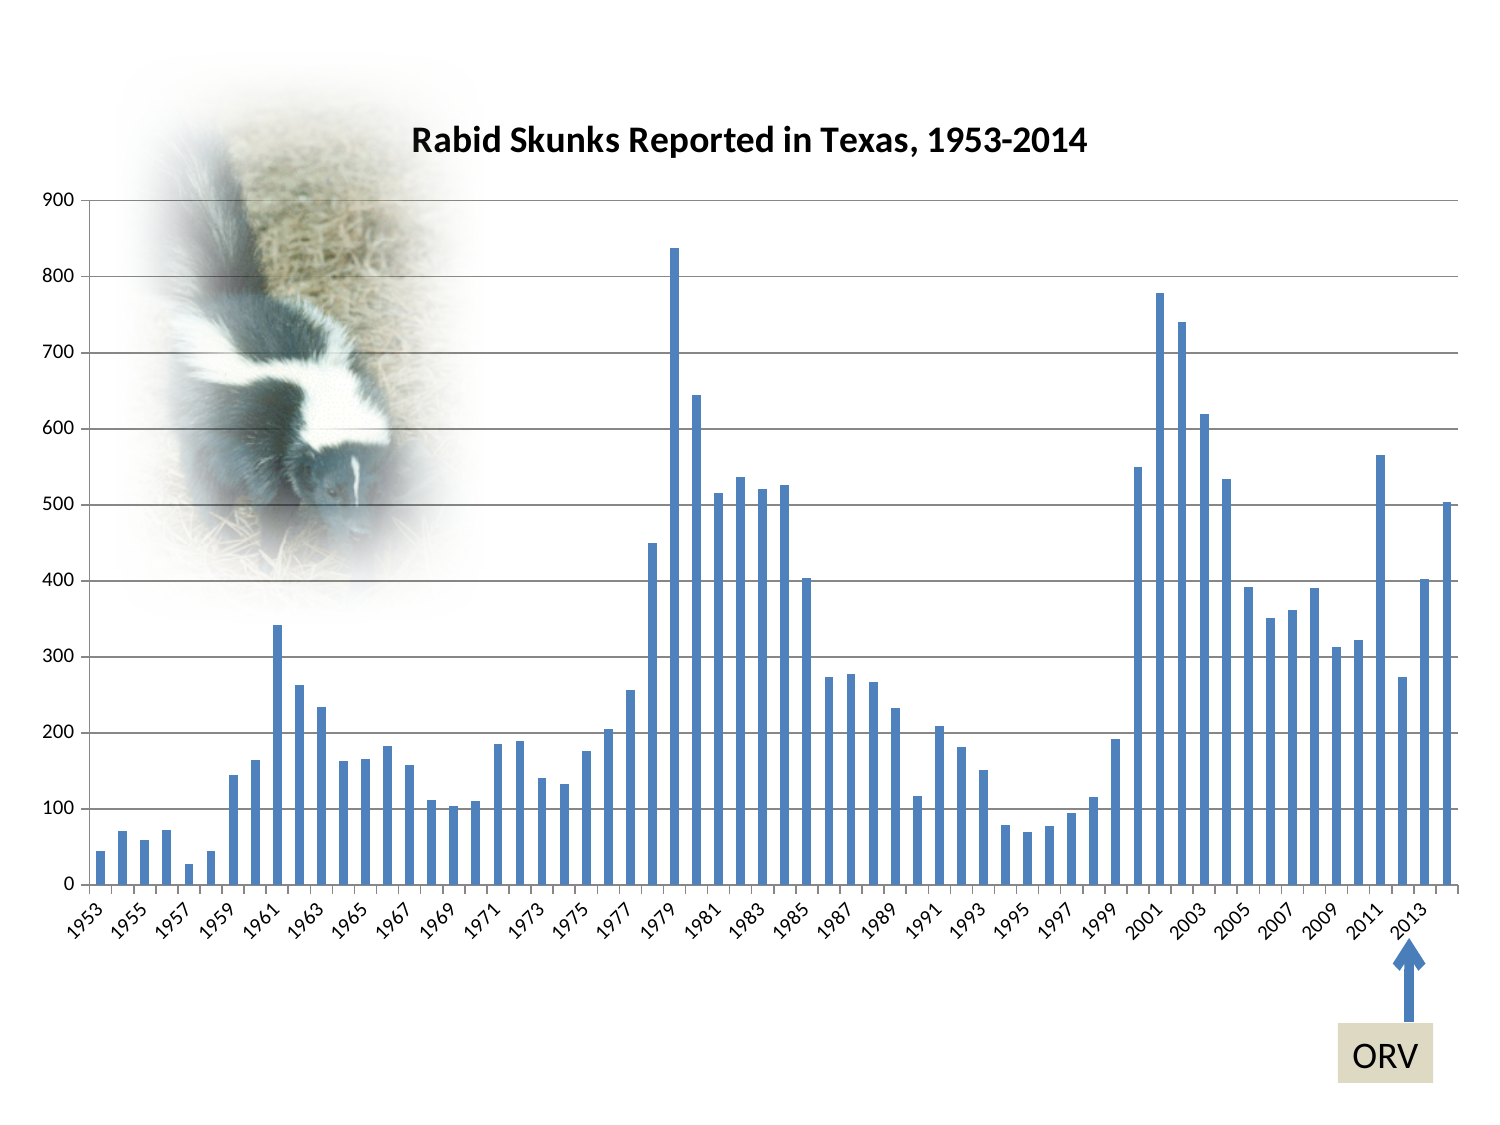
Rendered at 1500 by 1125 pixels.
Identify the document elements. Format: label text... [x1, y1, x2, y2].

chart [12, 87, 1488, 963]
picture [112, 49, 488, 627]
text_box ORV [1337, 1023, 1434, 1083]
